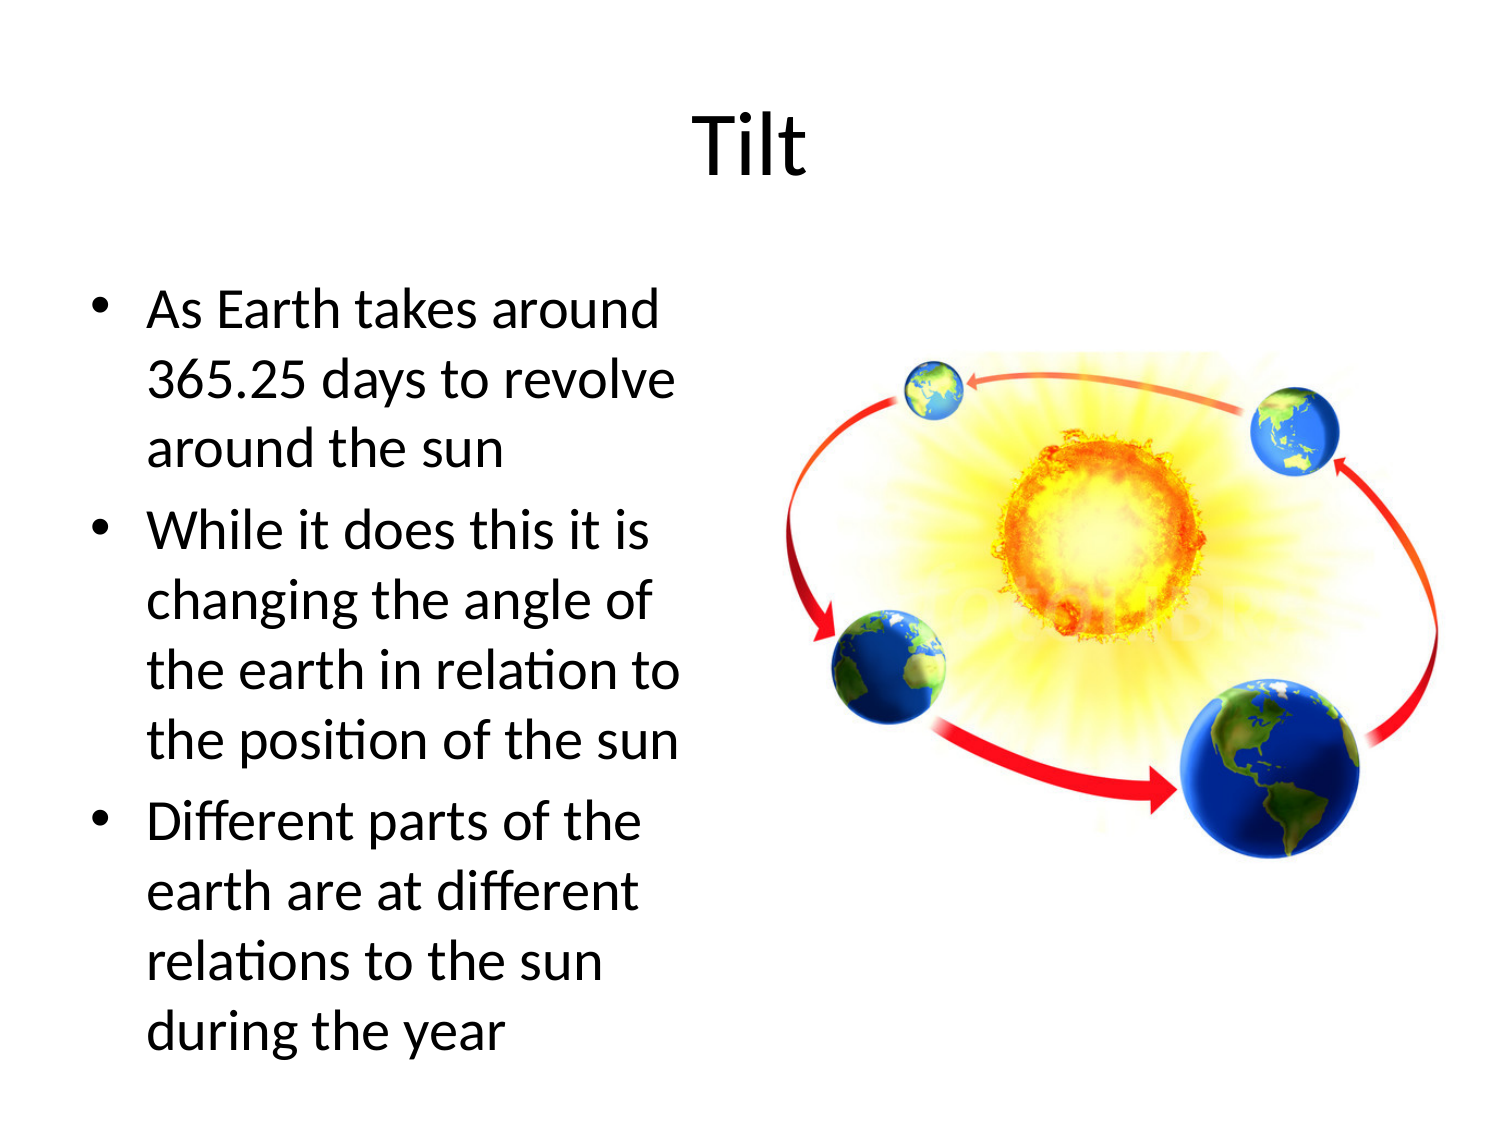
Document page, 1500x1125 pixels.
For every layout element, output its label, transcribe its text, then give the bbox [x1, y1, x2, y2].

picture [774, 349, 1454, 876]
title Tilt [75, 45, 1425, 233]
list As Earth takes around 365.25 days to revolve around the sun While it does this it is changing the angle of the earth in relation to the position of the sun Different parts of the earth are at different relations to the sun during the year [75, 262, 738, 1100]
